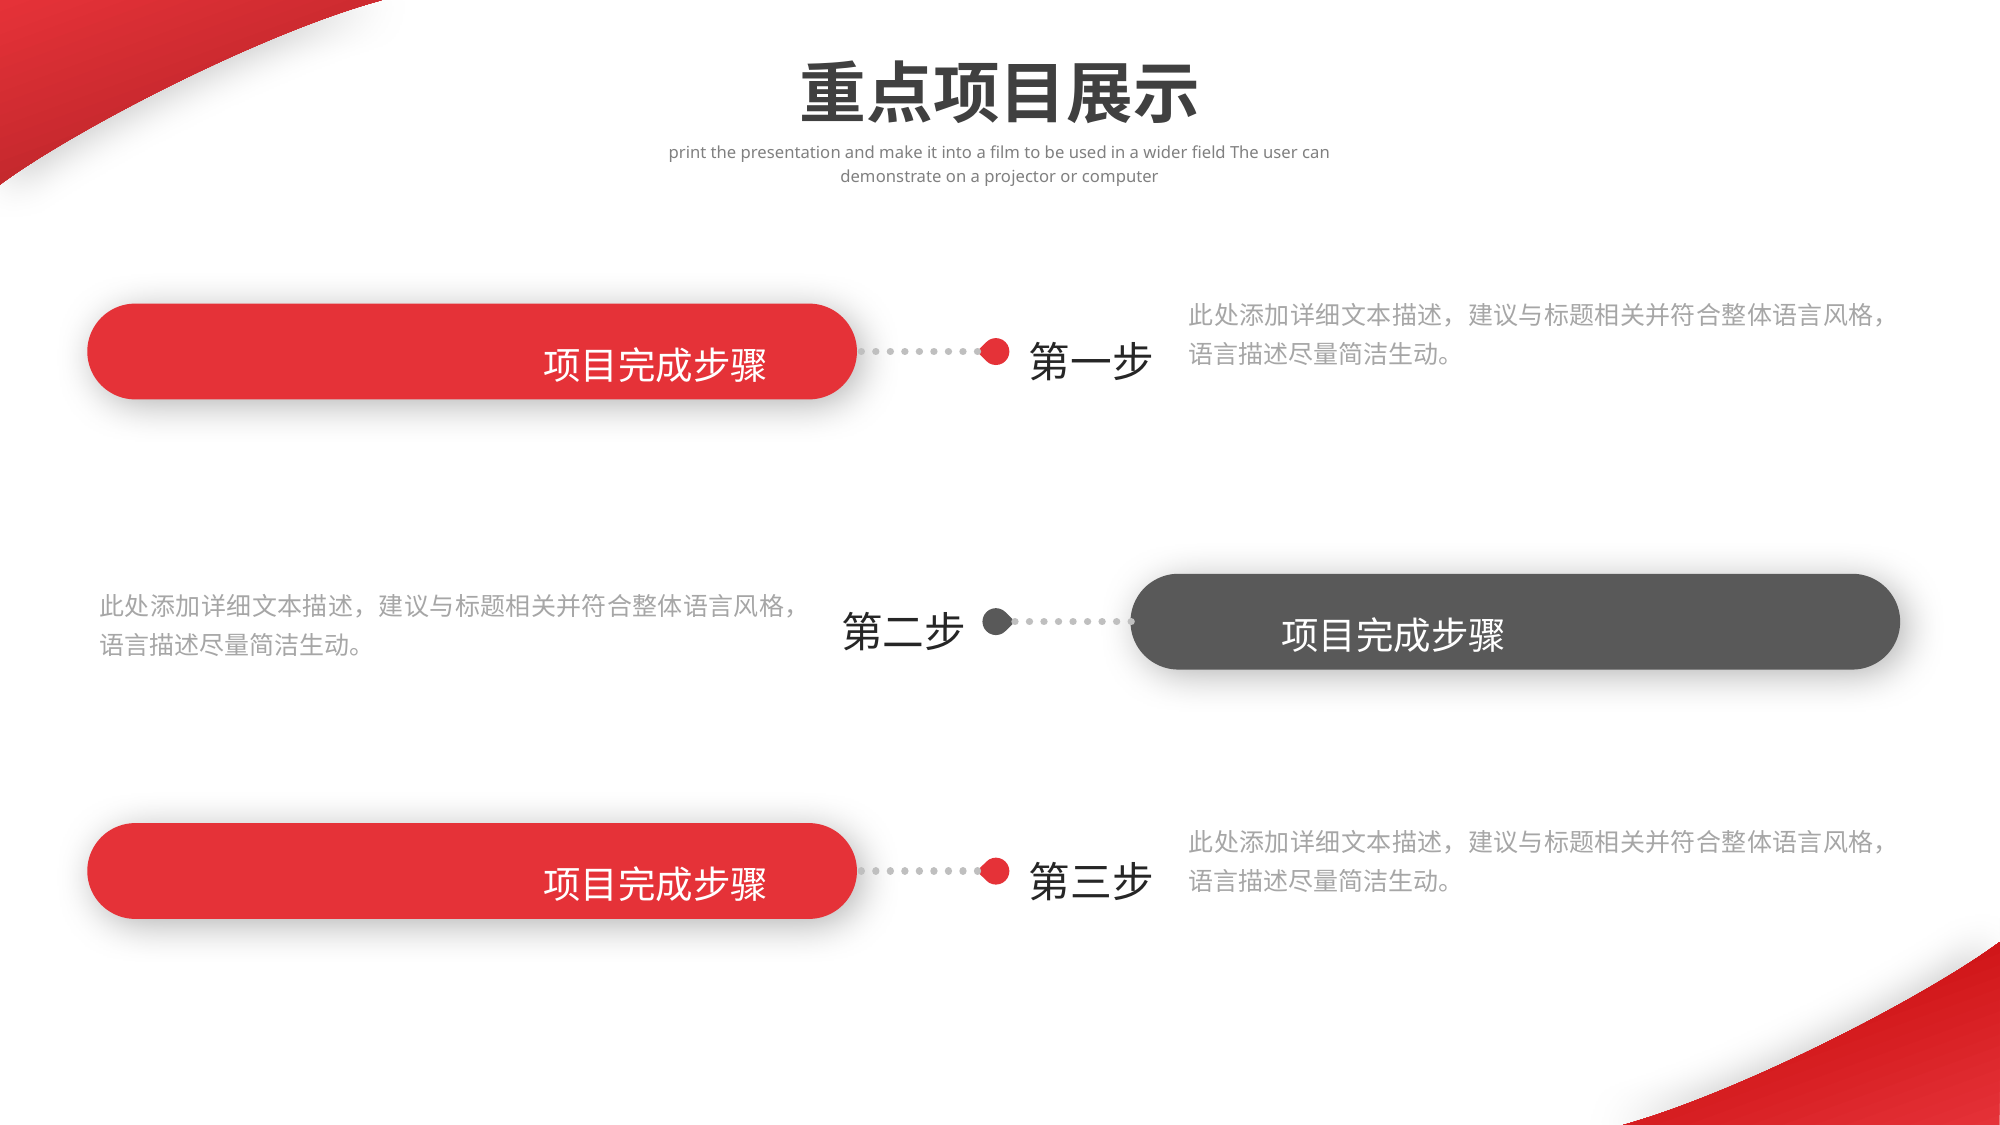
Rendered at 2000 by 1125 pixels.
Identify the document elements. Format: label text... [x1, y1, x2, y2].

text_box 此处添加详细文本描述，建议与标题相关并符合整体语言风格，语言描述尽量简洁生动。 [1188, 290, 1901, 402]
text_box [977, 335, 1012, 368]
text_box 第三步 [1014, 833, 1188, 913]
text_box 项目完成步骤 [1265, 591, 1521, 665]
text_box [95, 301, 859, 402]
text_box 此处添加详细文本描述，建议与标题相关并符合整体语言风格，语言描述尽量简洁生动。 [1188, 817, 1901, 929]
text_box 项目完成步骤 [78, 840, 783, 914]
text_box 第一步 [1014, 313, 1188, 394]
text_box 第二步 [811, 583, 982, 664]
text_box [649, 43, 1351, 195]
text_box 项目完成步骤 [78, 321, 783, 395]
text_box [96, 821, 859, 921]
text_box [982, 606, 1015, 638]
text_box [978, 855, 1012, 887]
text_box 此处添加详细文本描述，建议与标题相关并符合整体语言风格，语言描述尽量简洁生动。 [99, 581, 811, 693]
text_box [1128, 571, 1903, 672]
